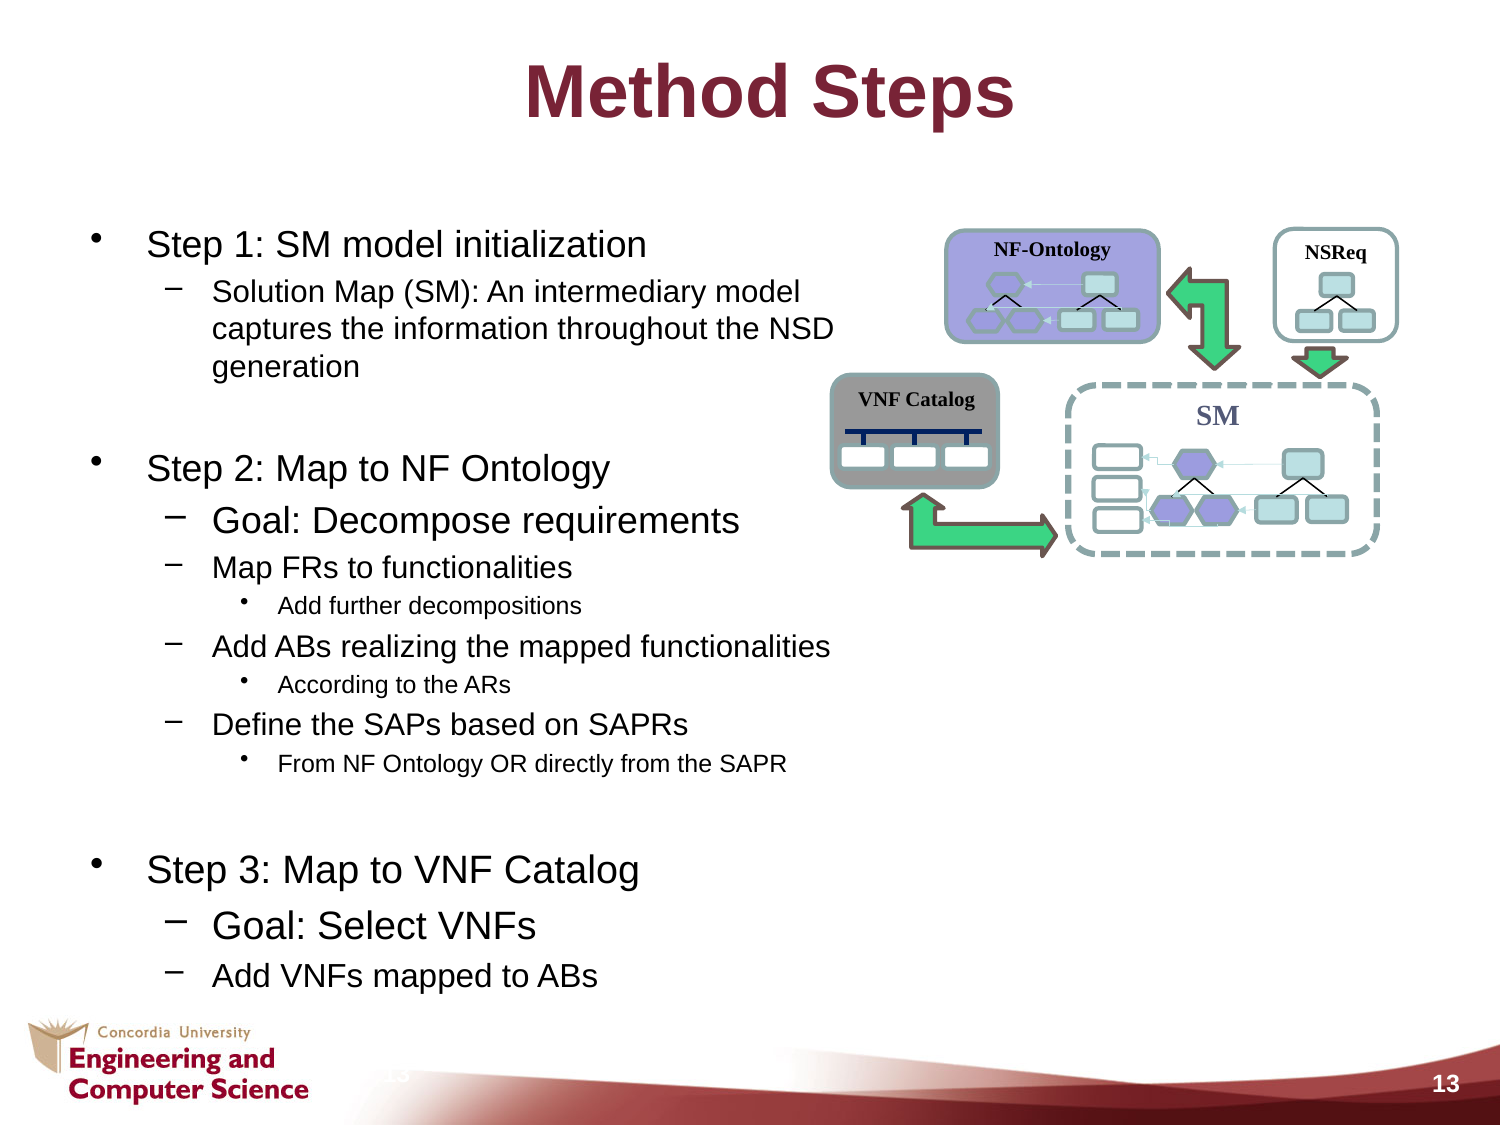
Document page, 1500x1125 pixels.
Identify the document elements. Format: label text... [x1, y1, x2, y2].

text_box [1093, 445, 1217, 532]
title Method Steps [41, 34, 1500, 223]
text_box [1067, 385, 1378, 555]
slide_number 13 [100, 1042, 426, 1103]
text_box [1222, 449, 1348, 525]
text_box [1166, 266, 1242, 371]
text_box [824, 374, 1009, 488]
slide_number 13 [1387, 1052, 1475, 1113]
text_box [946, 228, 1159, 343]
text_box [900, 497, 1058, 559]
text_box [1291, 350, 1349, 379]
picture [0, 0, 1500, 1125]
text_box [1266, 228, 1405, 342]
list Step 1: SM model initialization Solution Map (SM): An intermediary model captures the information throughout the NSD generation Step 2: Map to NF Ontology Goal: Decompose requirements Map FRs to functionalities Add further decompositions Add ABs realizing the mapped functionalities According to the ARs Define the SAPs based on SAPRs From NF Ontology OR directly from the SAPR Step 3: Map to VNF Catalog Goal: Select VNFs Add VNFs mapped to ABs [74, 212, 855, 1026]
